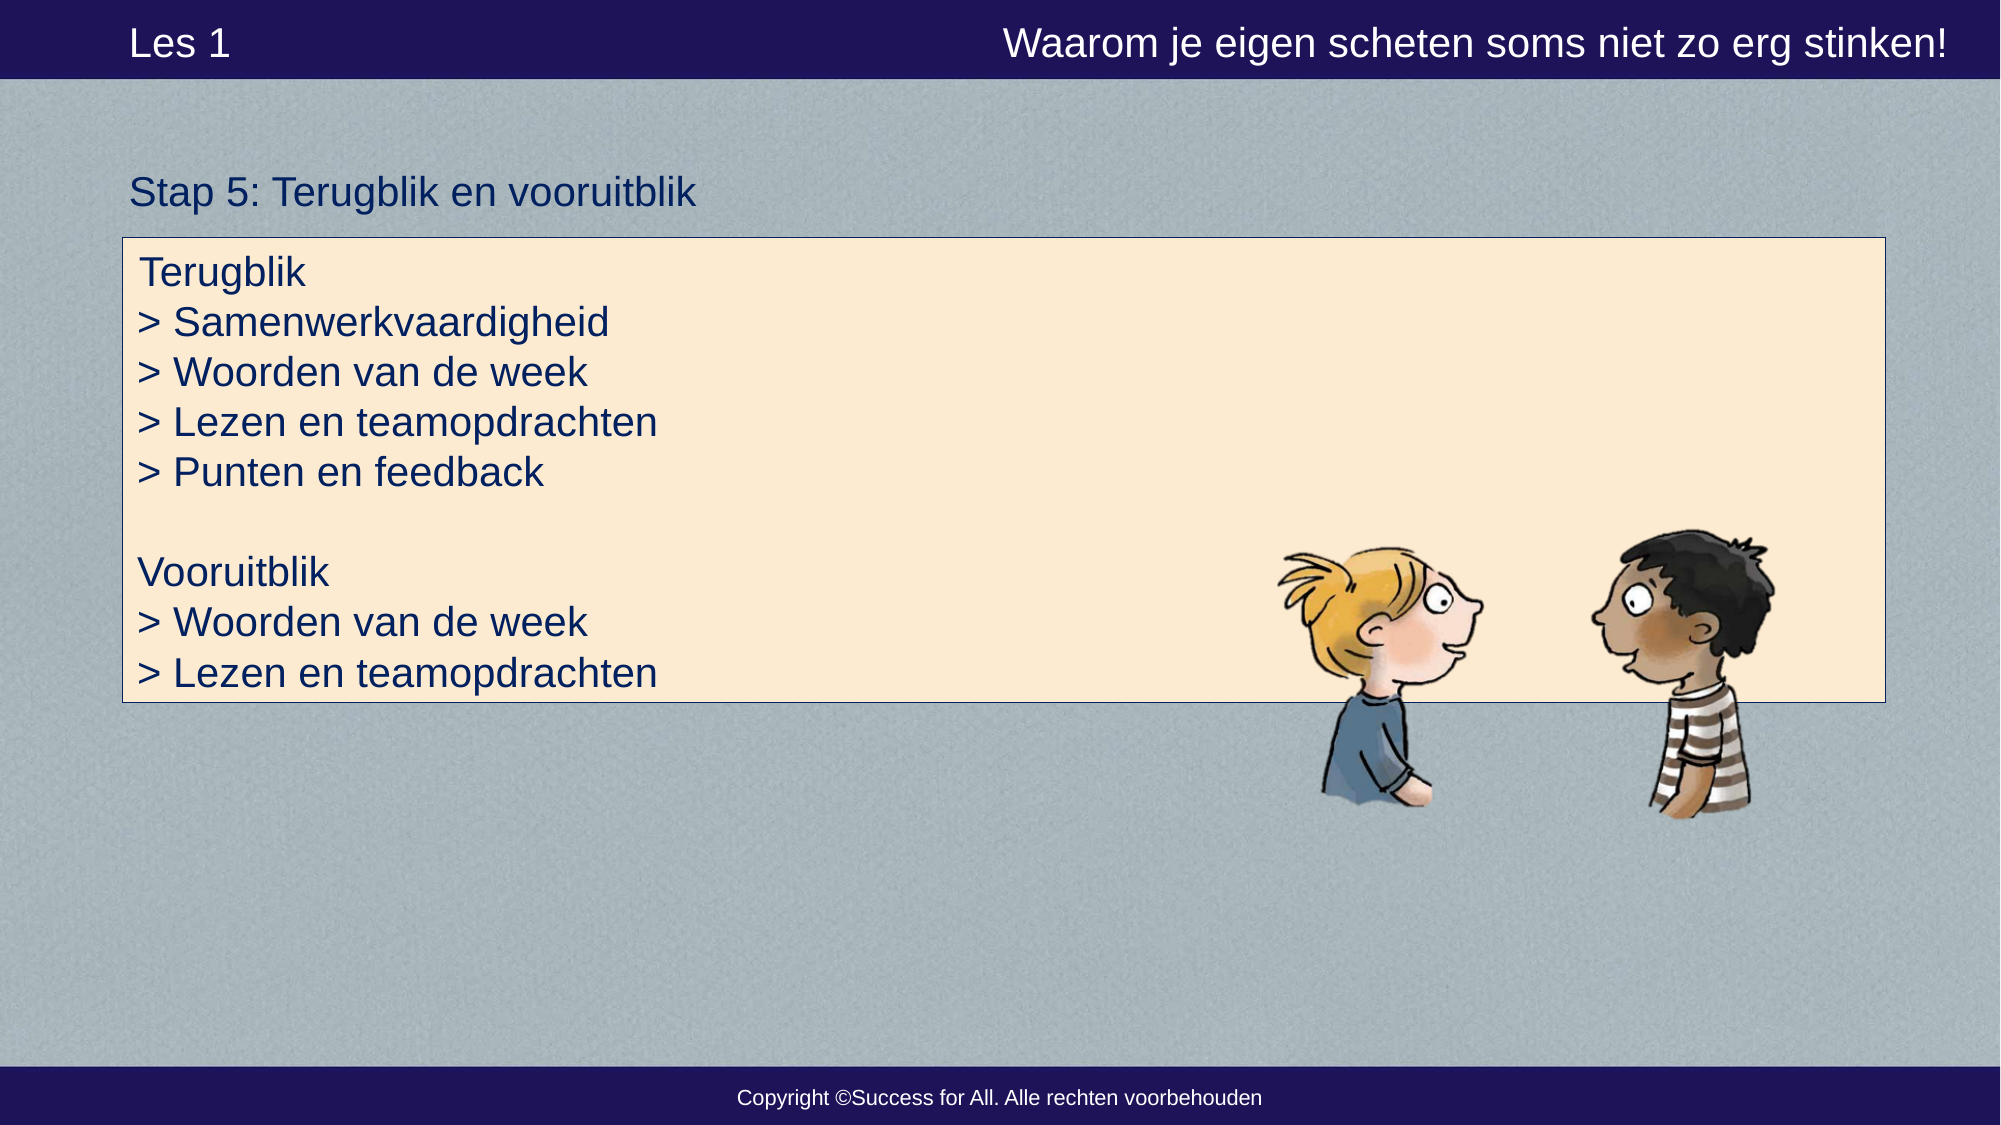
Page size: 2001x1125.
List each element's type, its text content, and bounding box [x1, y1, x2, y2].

text_box Les 1 [114, 8, 354, 73]
text_box Terugblik > Samenwerkvaardigheid > Woorden van de week > Lezen en teamopdrachten > Punten en feedback Vooruitblik > Woorden van de week > Lezen en teamopdrachten [122, 237, 1886, 703]
text_box Copyright ©Success for All. Alle rechten voorbehouden [0, 1076, 2000, 1125]
text_box Stap 5: Terugblik en vooruitblik [114, 157, 907, 223]
text_box Waarom je eigen scheten soms niet zo erg stinken! [786, 8, 1963, 73]
picture [0, 0, 2001, 1125]
